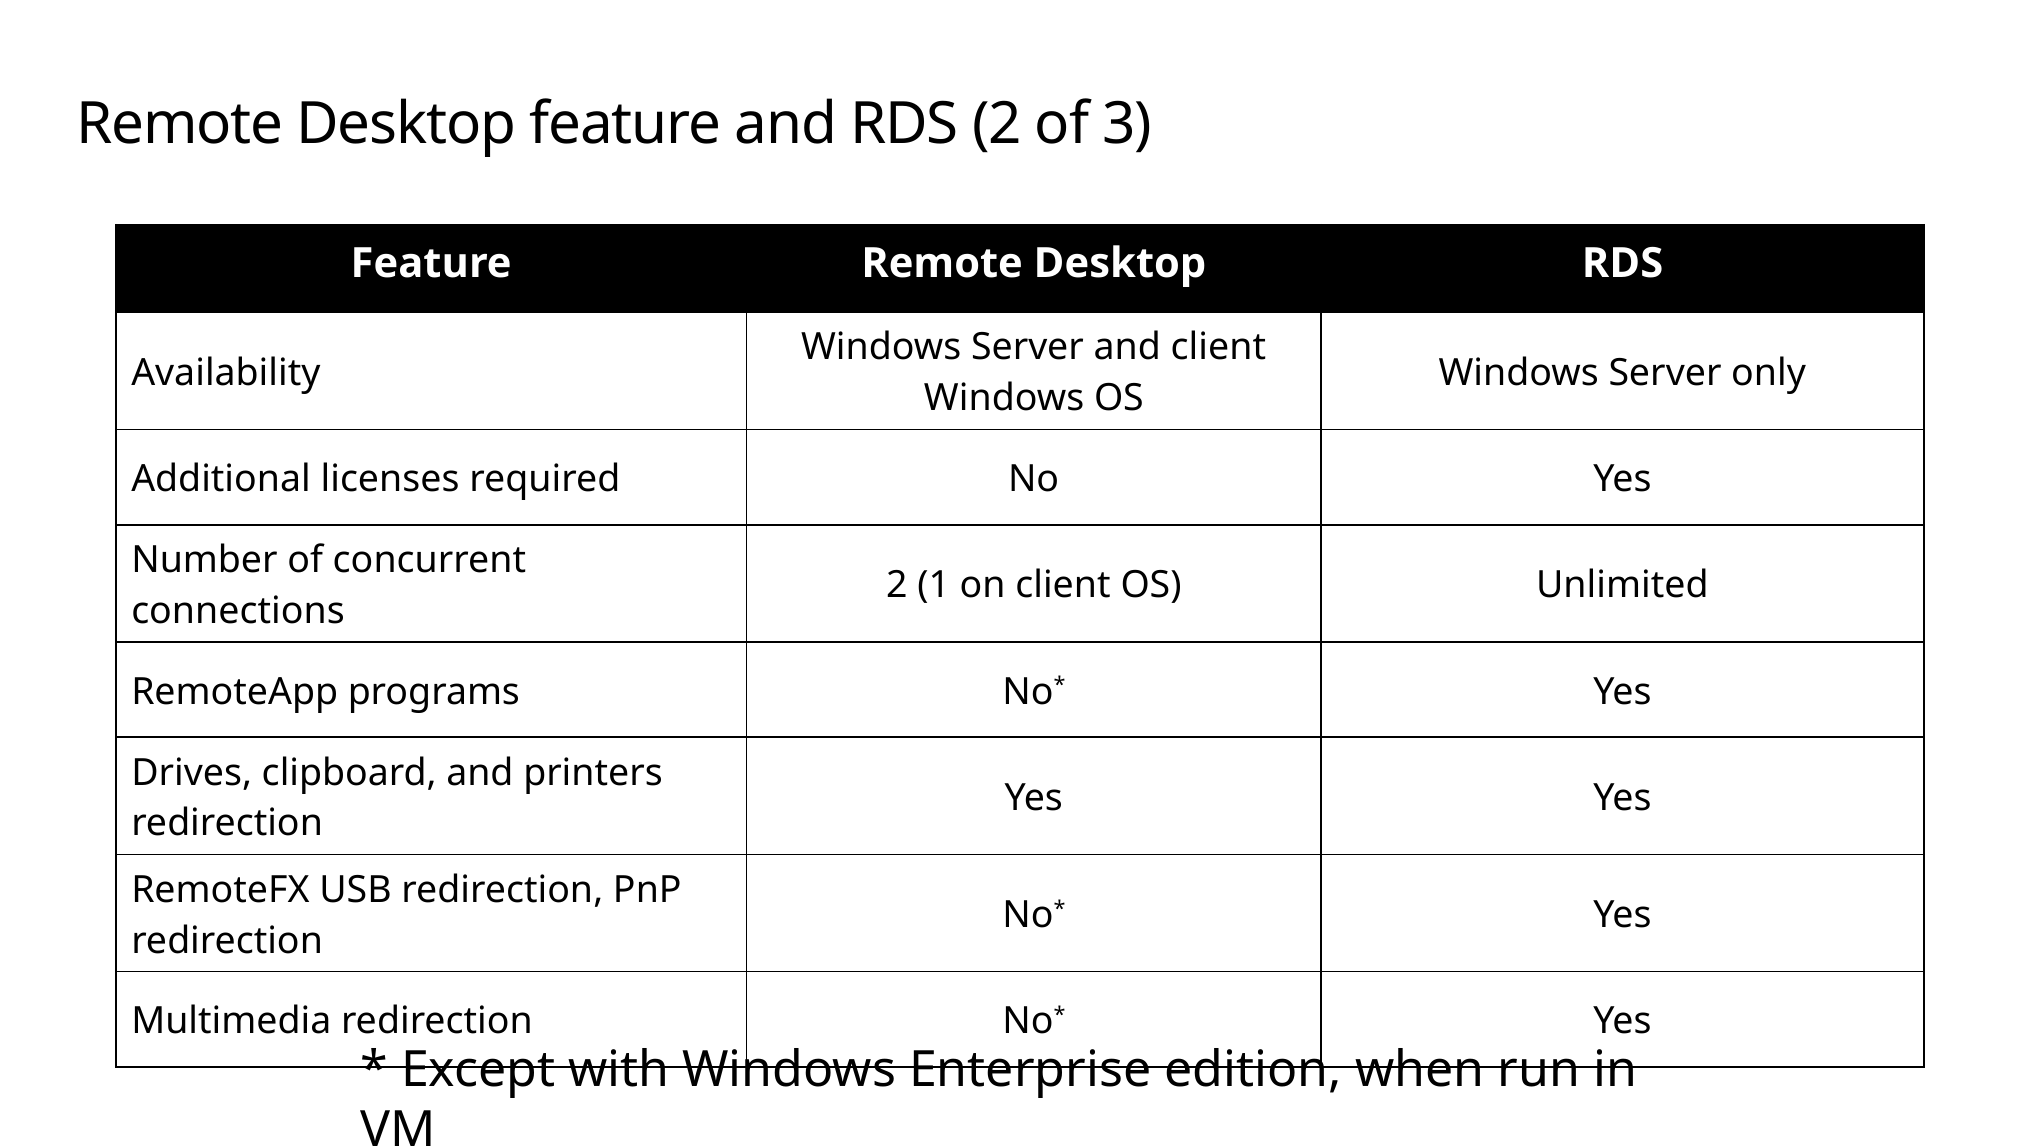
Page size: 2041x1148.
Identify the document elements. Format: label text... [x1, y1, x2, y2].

table_cell RemoteFX USB redirection, PnP redirection [117, 855, 746, 971]
table_cell Yes [1322, 855, 1923, 971]
text_box * Except with Windows Enterprise edition, when run in VM [345, 1029, 1699, 1118]
table_cell Yes [747, 738, 1320, 854]
table_cell RemoteApp programs [117, 643, 746, 736]
table_cell Windows Server and client Windows OS [747, 313, 1320, 429]
table_cell Additional licenses required [117, 430, 746, 524]
table_cell Drives, clipboard, and printers redirection [117, 738, 746, 854]
table_cell Unlimited [1322, 526, 1923, 641]
table_header Remote Desktop [747, 226, 1320, 311]
table_cell No [747, 430, 1320, 524]
table_header RDS [1322, 226, 1923, 311]
table_cell No* [747, 855, 1320, 971]
table_cell Windows Server only [1322, 313, 1923, 429]
title Remote Desktop feature and RDS (2 of 3) [76, 93, 1968, 161]
table_cell No* [747, 972, 1320, 1029]
table_cell No* [747, 643, 1320, 736]
table_cell 2 (1 on client OS) [747, 526, 1320, 641]
table_cell Number of concurrent connections [117, 526, 746, 641]
table_cell Yes [1322, 643, 1923, 736]
table_cell Multimedia redirection [117, 972, 746, 1066]
table_cell Yes [1322, 738, 1923, 854]
table_header Feature [117, 226, 746, 311]
table_cell Availability [117, 313, 746, 429]
table_cell Yes [1322, 972, 1923, 1066]
table_cell Yes [1322, 430, 1923, 524]
